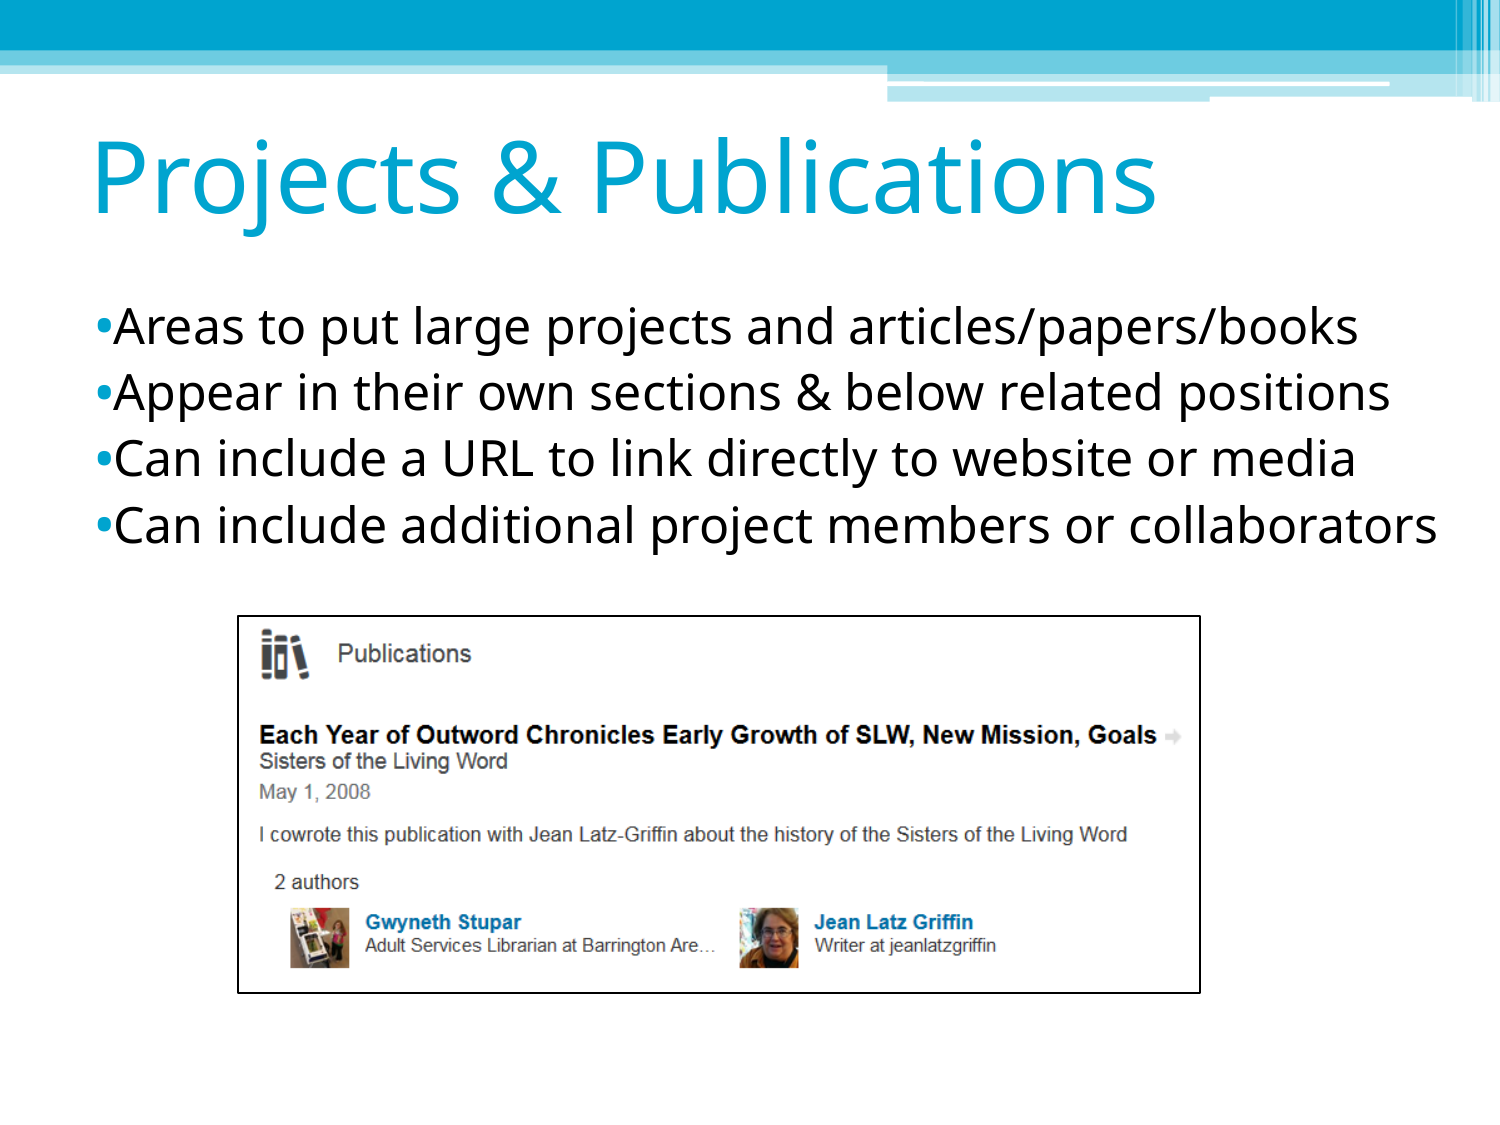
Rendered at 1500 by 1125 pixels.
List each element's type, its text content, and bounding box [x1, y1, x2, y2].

picture [238, 616, 1199, 992]
title Projects & Publications [75, 85, 1425, 261]
list Areas to put large projects and articles/papers/books Appear in their own sections & below related positions Can include a URL to link directly to website or media Can include additional project members or collaborators [80, 286, 1462, 593]
